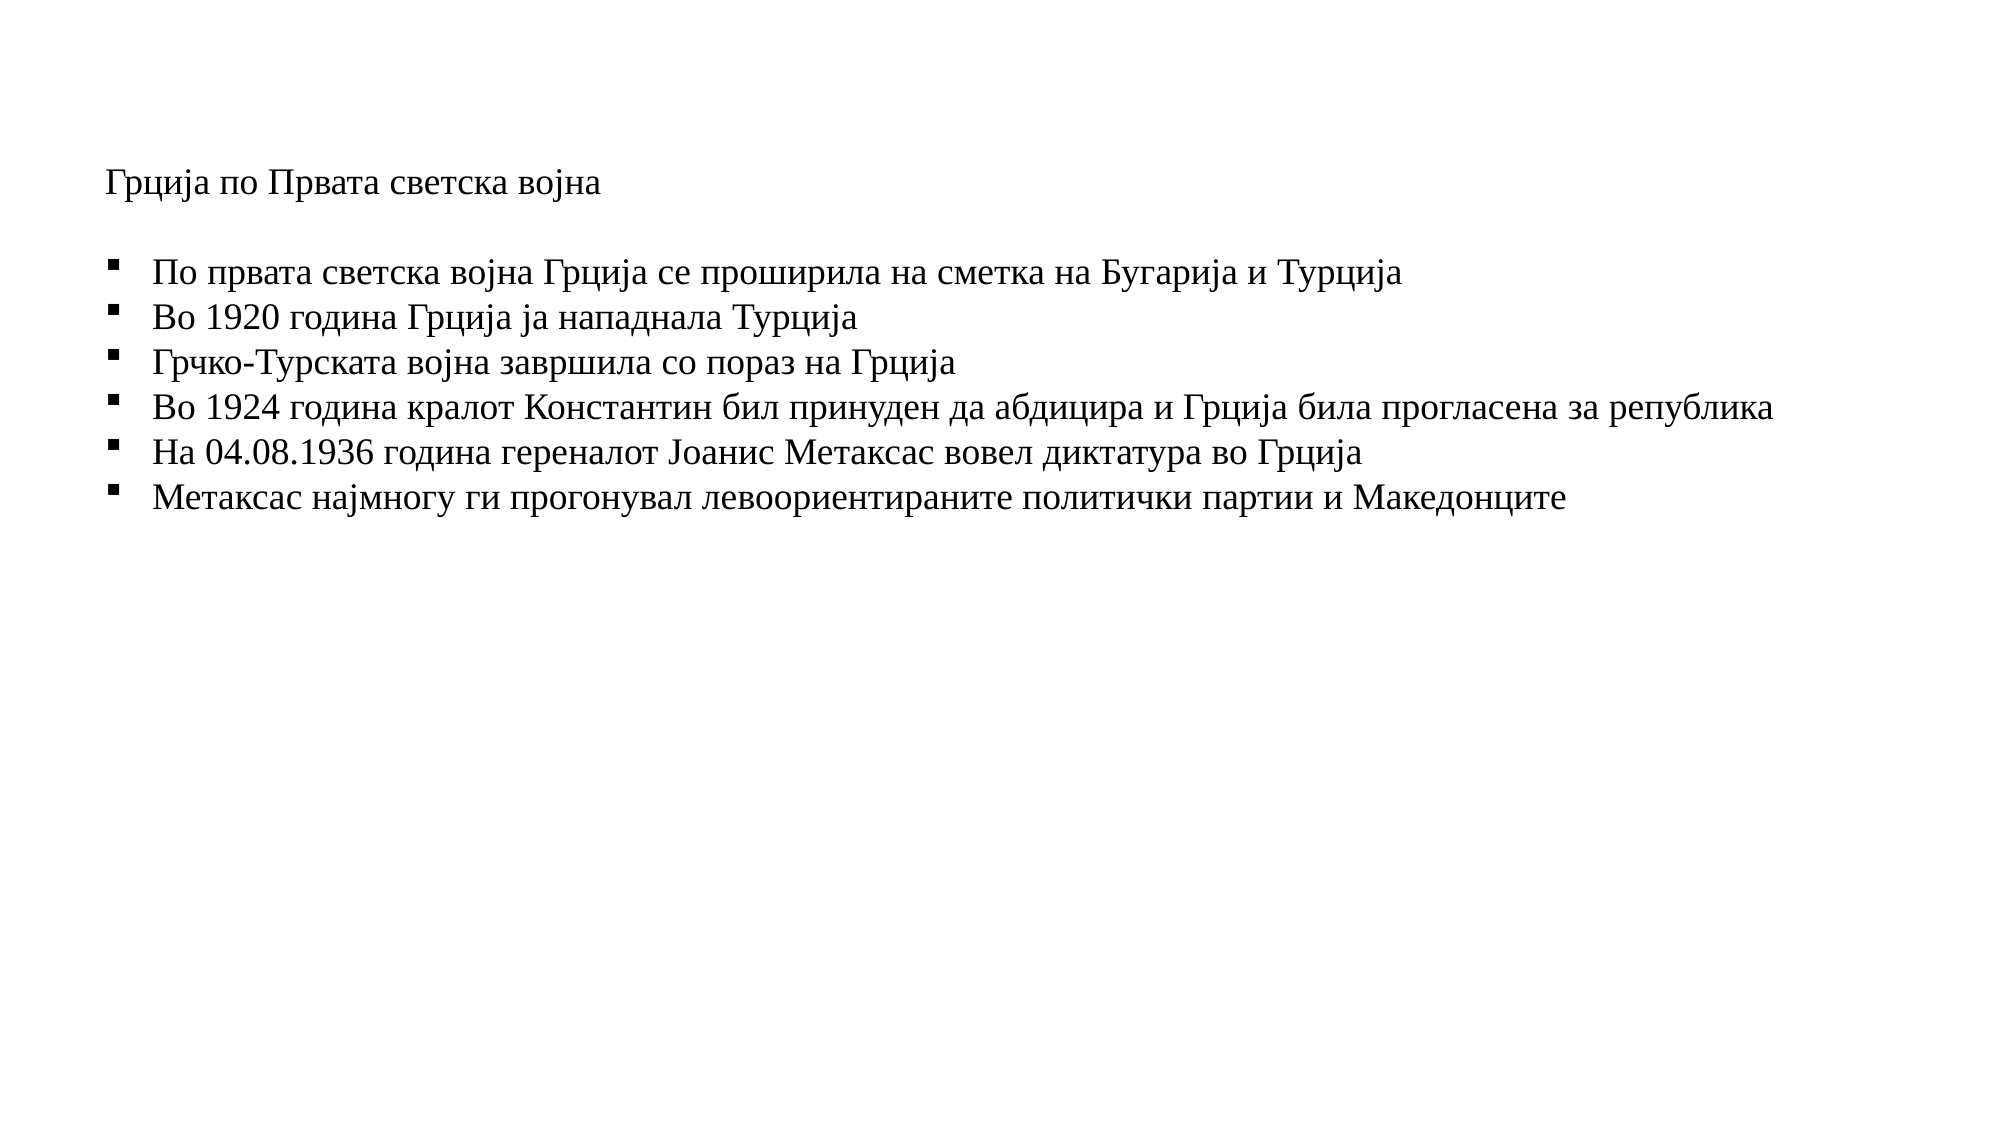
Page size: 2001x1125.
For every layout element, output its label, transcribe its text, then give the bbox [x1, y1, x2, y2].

text_box Грција по Првата светска војна По првата светска војна Грција се проширила на сметка на Бугарија и Турција Во 1920 година Грција ја нападнала Турција Грчко-Турската војна завршила со пораз на Грција Во 1924 година кралот Константин бил принуден да абдицира и Грција била прогласена за република На 04.08.1936 година гереналот Јоанис Метаксас вовел диктатура во Грција Метаксас најмногу ги прогонувал левоориентираните политички партии и Македонците [90, 149, 1791, 570]
